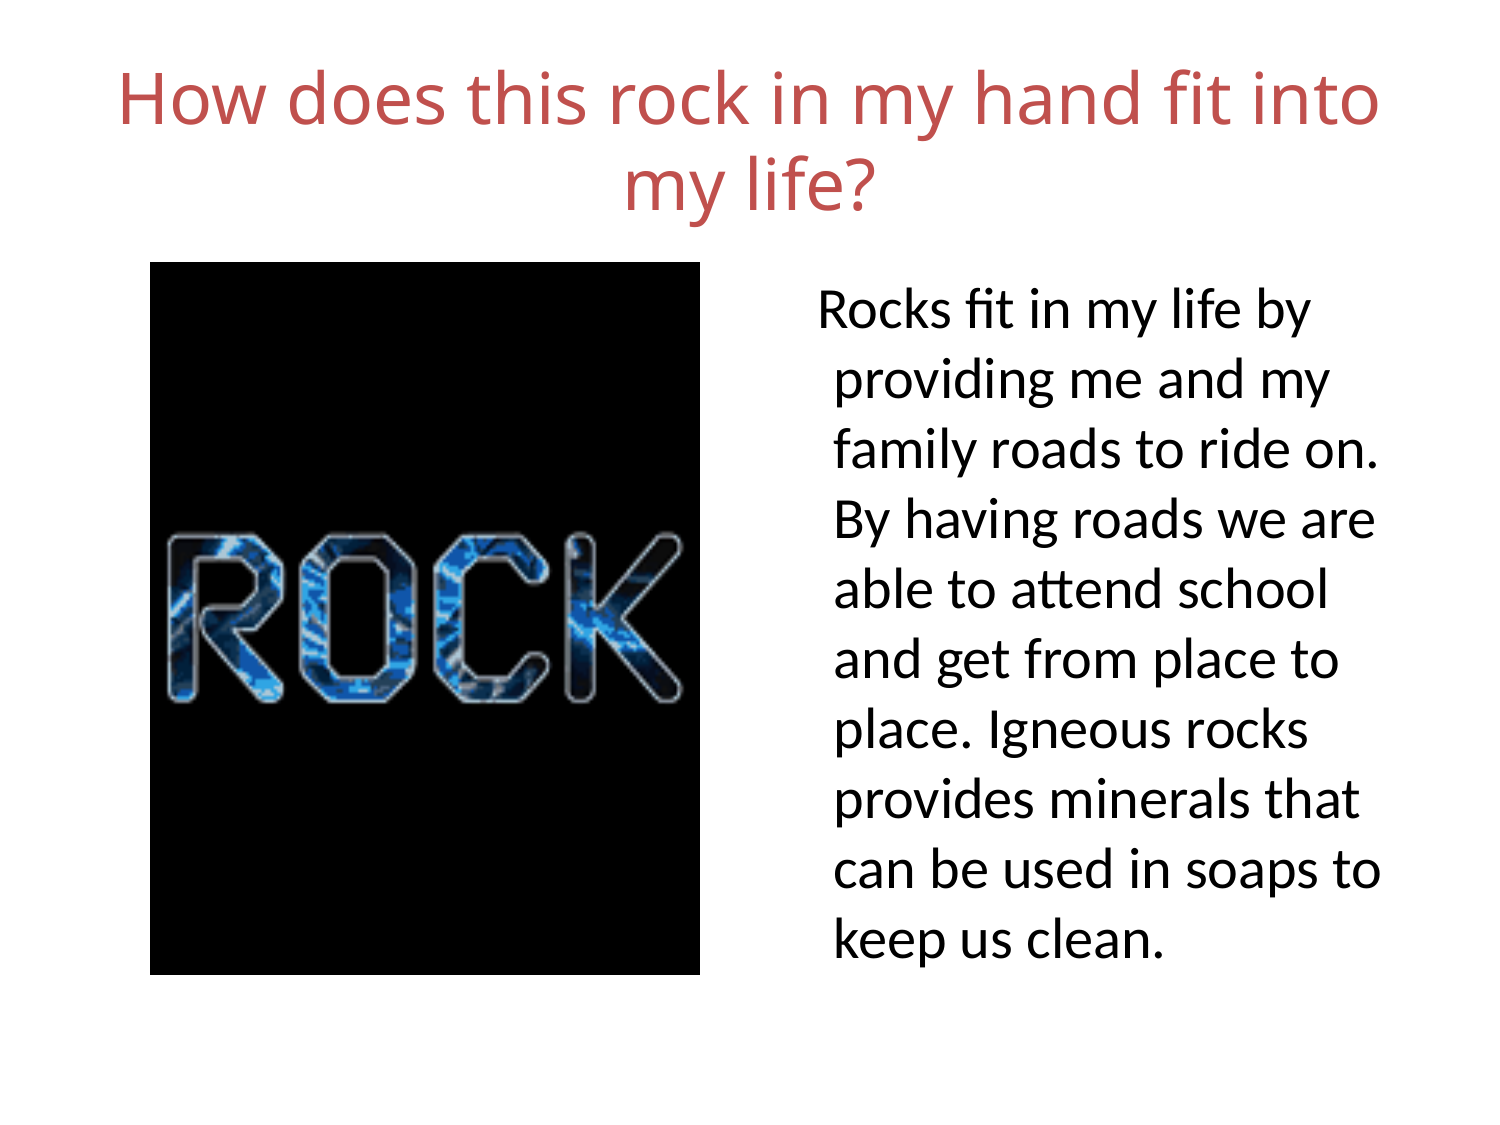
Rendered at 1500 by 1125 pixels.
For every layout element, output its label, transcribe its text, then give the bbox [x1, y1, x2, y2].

title How does this rock in my hand fit into my life? [75, 45, 1425, 233]
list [149, 262, 701, 976]
list Rocks fit in my life by providing me and my family roads to ride on. By having roads we are able to attend school and get from place to place. Igneous rocks provides minerals that can be used in soaps to keep us clean. [762, 262, 1425, 1005]
